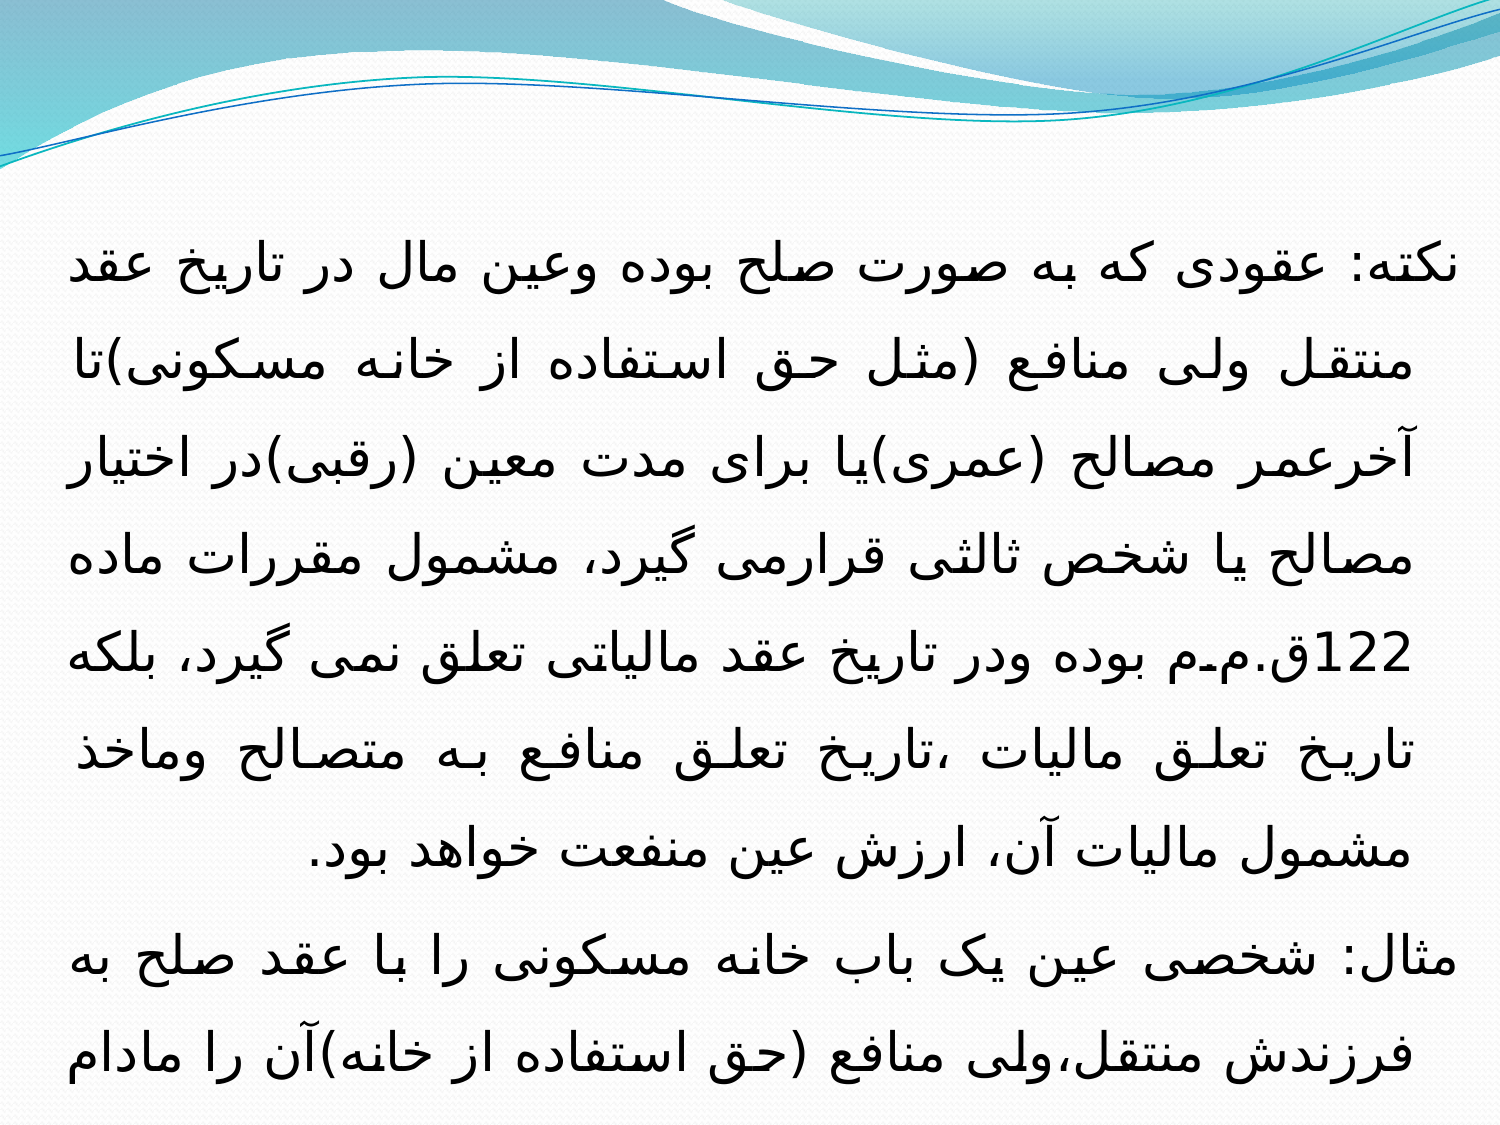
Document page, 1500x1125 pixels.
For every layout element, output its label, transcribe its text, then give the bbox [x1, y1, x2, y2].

list نکته: عقودی که به صورت صلح بوده وعین مال در تاریخ عقد منتقل ولی منافع (مثل حق استفاده از خانه مسکونی)تا آخرعمر مصالح (عمری)یا برای مدت معین (رقبی)در اختیار مصالح یا شخص ثالثی قرارمی گیرد، مشمول مقررات ماده 122ق.م.م بوده ودر تاریخ عقد مالیاتی تعلق نمی گیرد، بلکه تاریخ تعلق مالیات ،تاریخ تعلق منافع به متصالح وماخذ مشمول مالیات آن، ارزش عین منفعت خواهد بود. مثال: شخصی عین یک باب خانه مسکونی را با عقد صلح به فرزندش منتقل،ولی منافع (حق استفاده از خانه)آن را مادام العمر به همسرش اختصاص می دهد که در این حالتدر تاریخ عقدصلح،مشمول مالیات نقل وانتقالملک یا درامد اتفاقی نبوده،بلکه تاریخ تعلق مالیات تاریخ [50, 187, 1475, 998]
